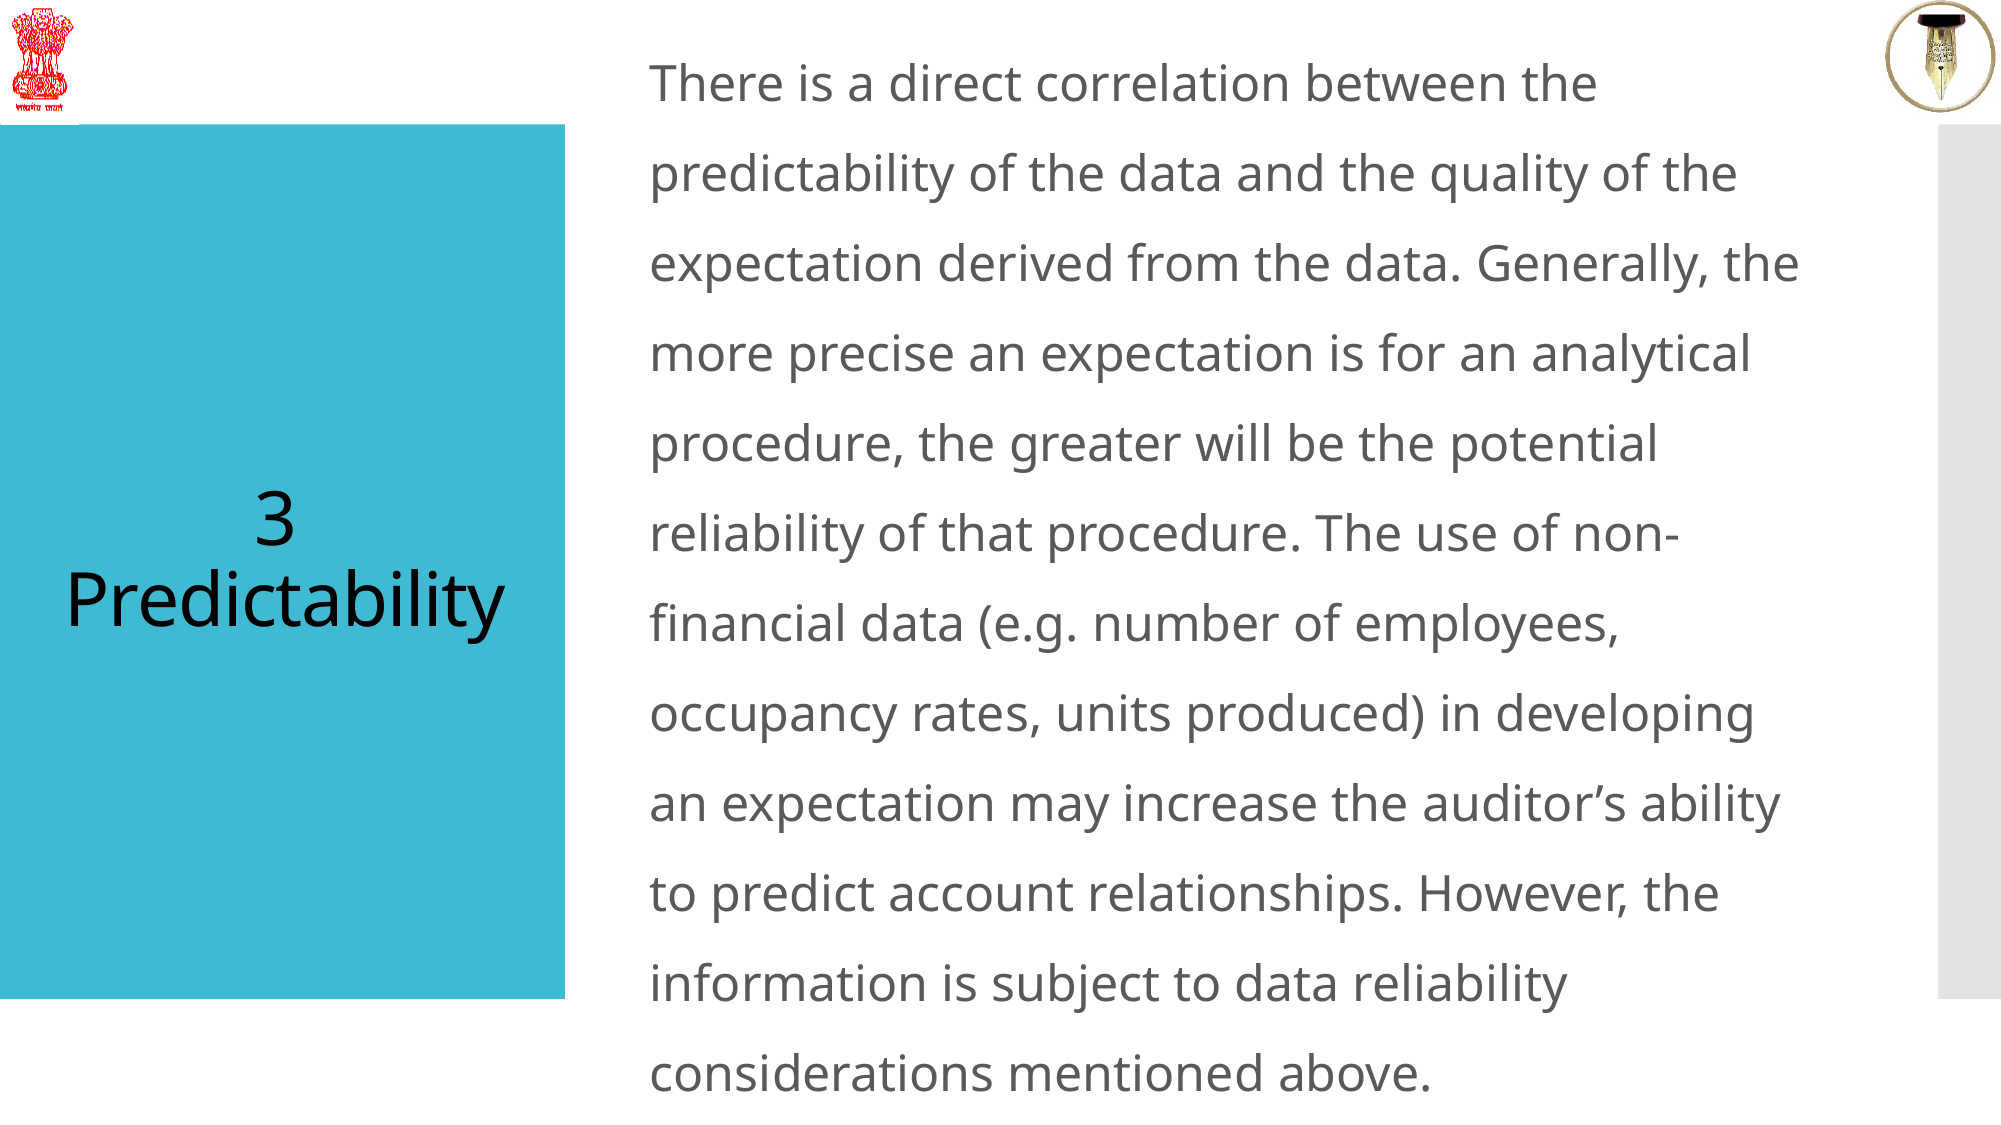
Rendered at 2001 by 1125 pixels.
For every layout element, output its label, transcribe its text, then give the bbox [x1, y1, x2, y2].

list There is a direct correlation between the predictability of the data and the quality of the expectation derived from the data. Generally, the more precise an expectation is for an analytical procedure, the greater will be the potential reliability of that procedure. The use of non-financial data (e.g. number of employees, occupancy rates, units produced) in developing an expectation may increase the auditor’s ability to predict account relationships. However, the information is subject to data reliability considerations mentioned above. [634, 141, 1835, 982]
title 3 Predictability [43, 184, 527, 940]
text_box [0, 0, 79, 125]
picture [1884, 0, 1996, 113]
